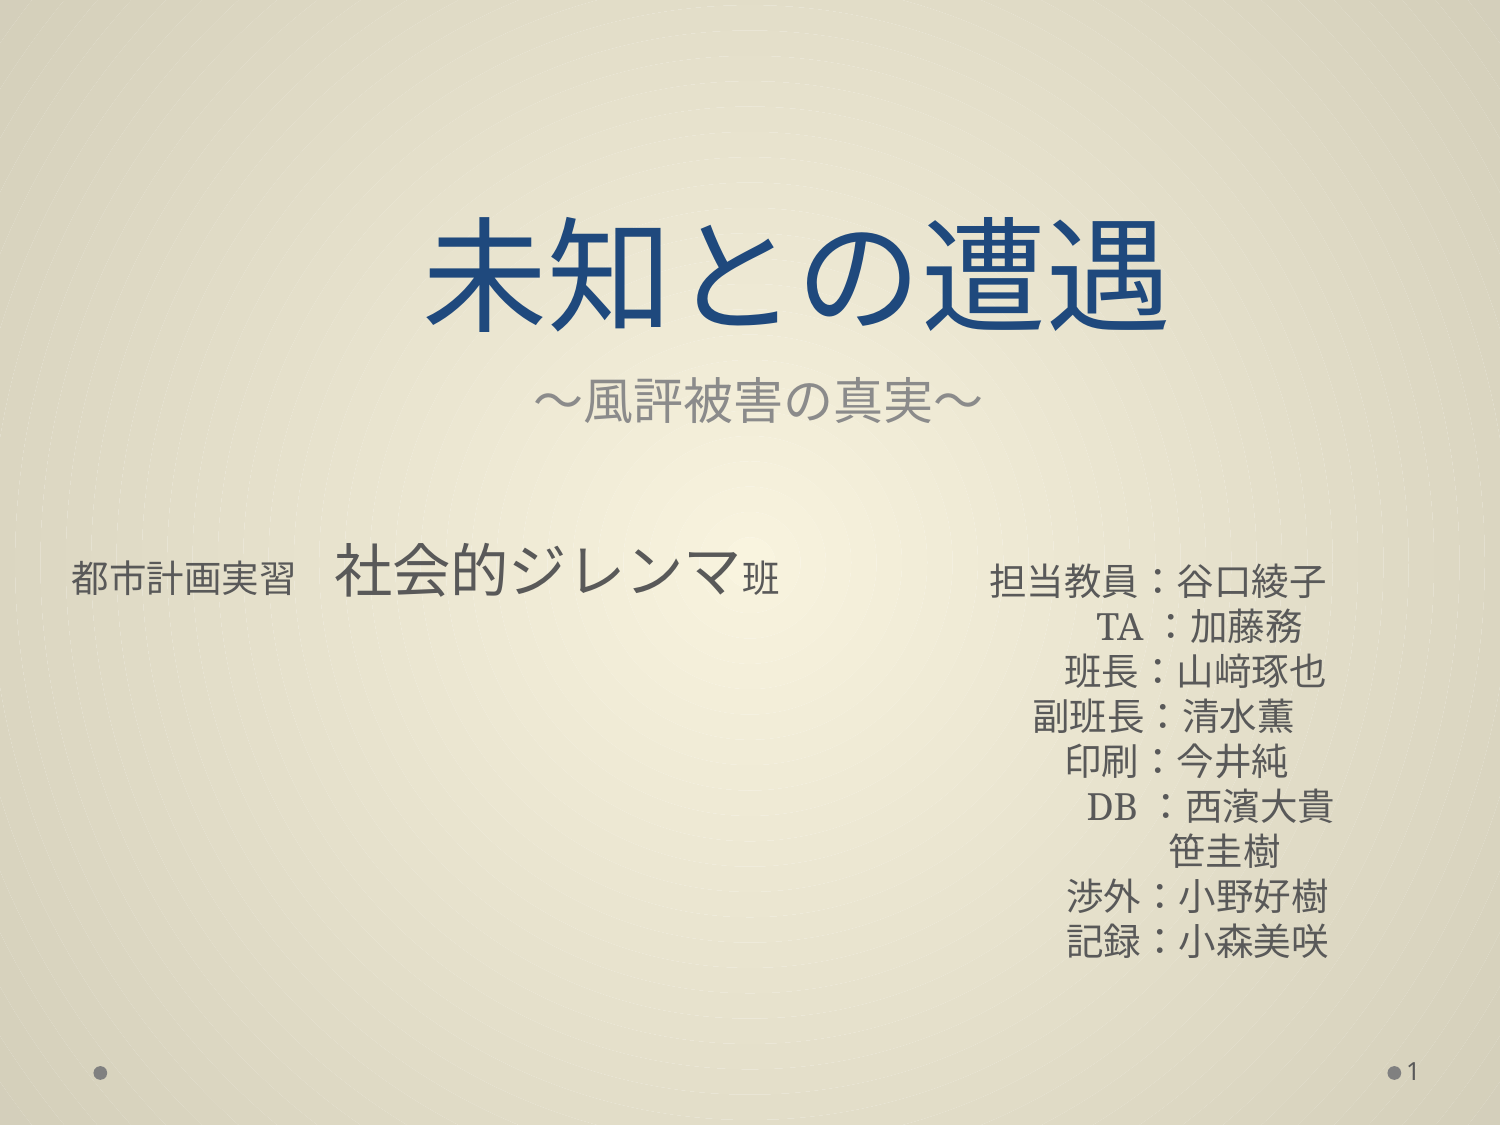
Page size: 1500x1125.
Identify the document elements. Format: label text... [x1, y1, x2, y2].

title 未知との遭遇 [206, 113, 1388, 355]
text_box 担当教員：谷口綾子 TA：加藤務 班長：山﨑琢也 副班長：清水薫 印刷：今井純 DB：西濱大貴 笹圭樹 渉外：小野好樹 記録：小森美咲 [974, 550, 1436, 971]
slide_number 1 [1401, 1042, 1494, 1103]
subtitle ～風評被害の真実～ [371, 361, 1145, 445]
text_box 都市計画実習 社会的ジレンマ班 [57, 526, 795, 611]
